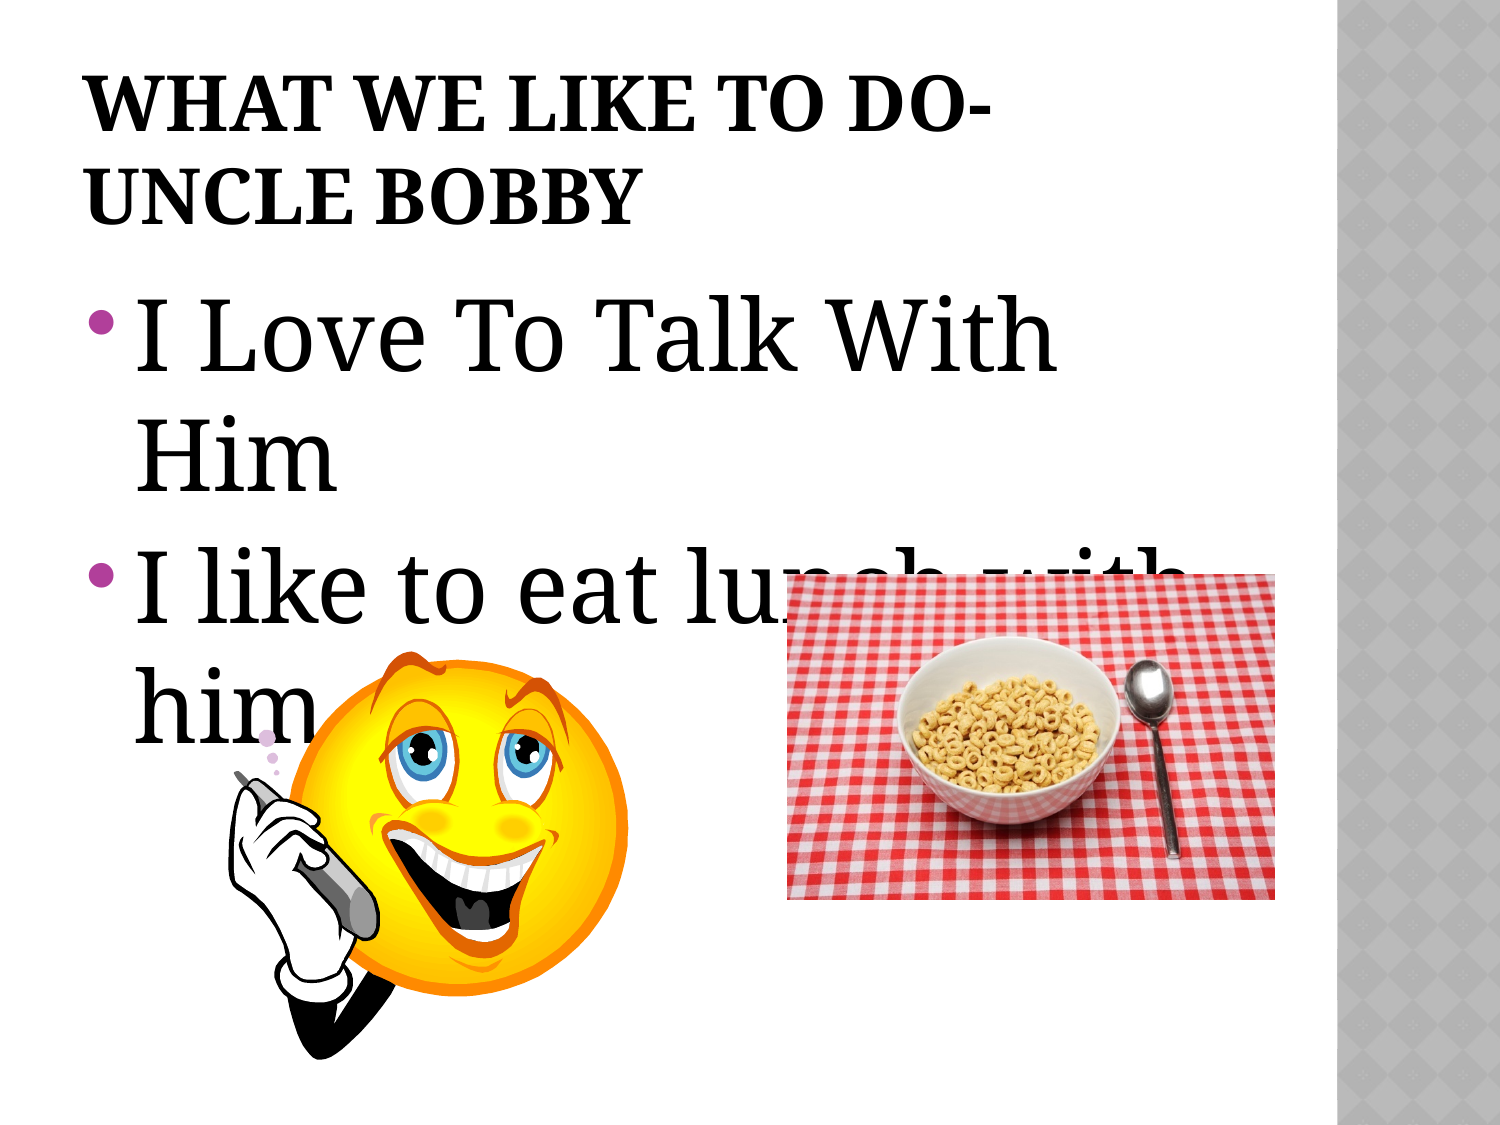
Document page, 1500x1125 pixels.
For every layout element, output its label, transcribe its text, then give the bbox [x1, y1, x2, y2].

picture [226, 649, 631, 1062]
list I Love To Talk With Him I like to eat lunch with him [75, 264, 1263, 1059]
title What we like to do-uncle bobby [75, 52, 1263, 240]
picture [787, 574, 1276, 901]
